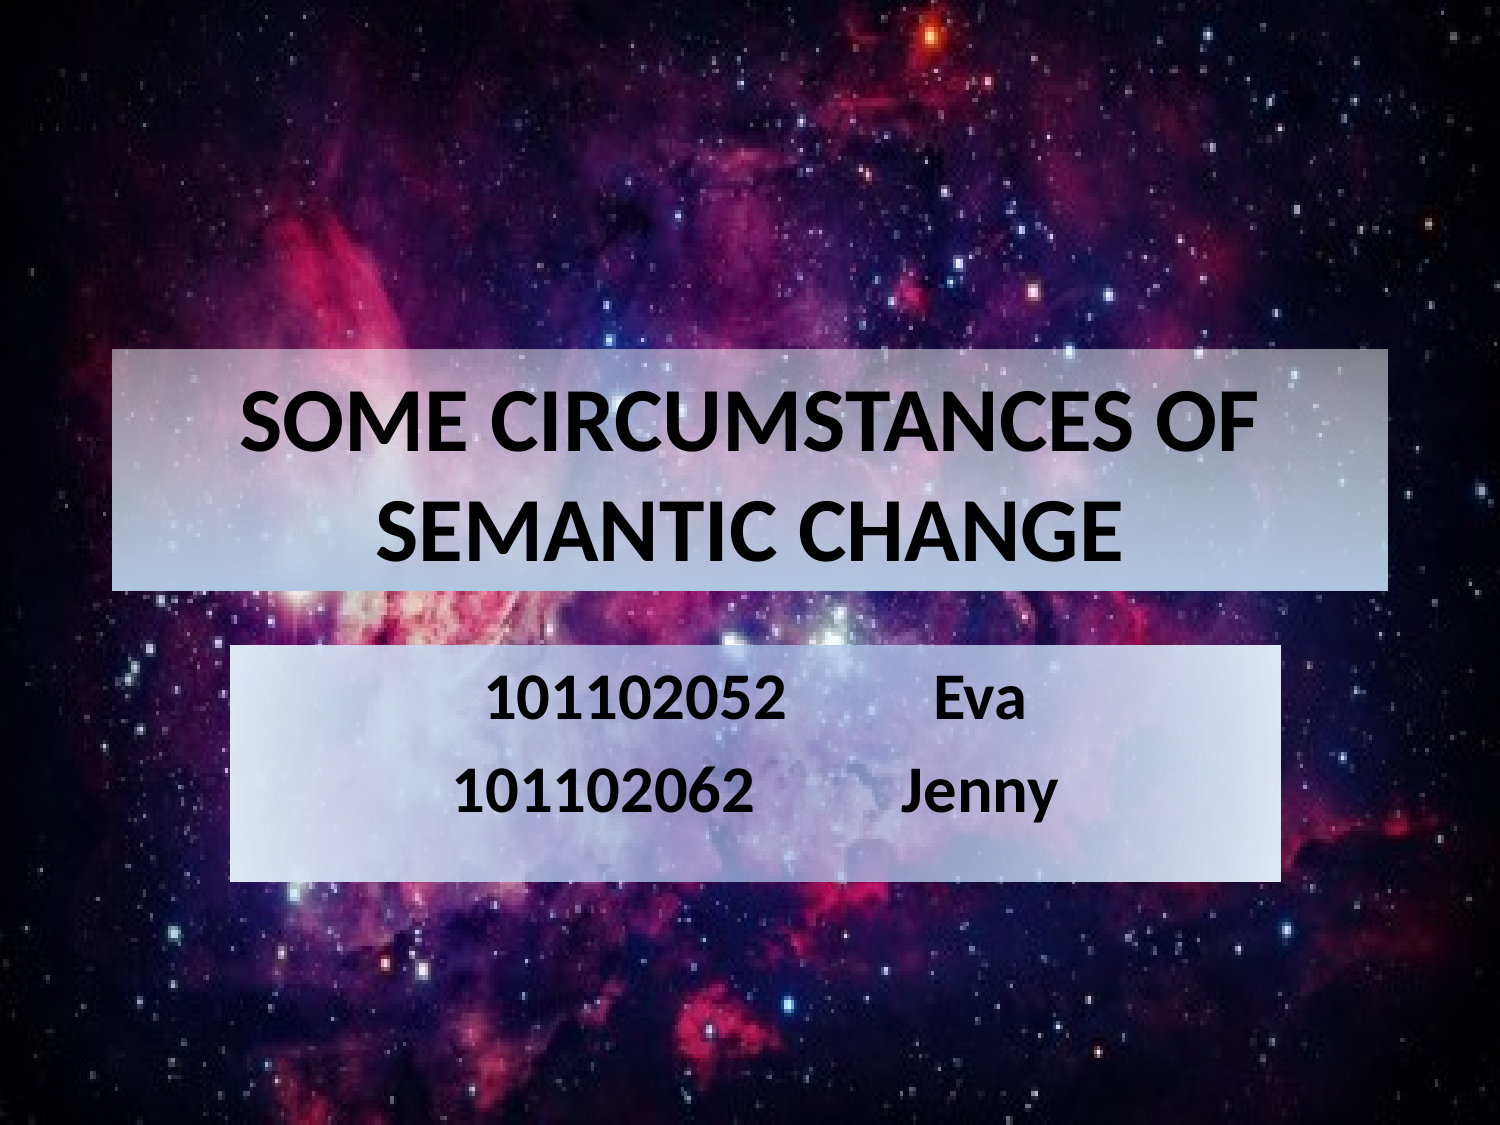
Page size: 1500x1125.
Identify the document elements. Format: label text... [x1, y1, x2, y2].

title SOME CIRCUMSTANCES OF SEMANTIC CHANGE [112, 349, 1388, 591]
picture [0, 0, 1500, 1125]
subtitle 101102052 Eva 101102062 Jenny [230, 645, 1281, 882]
